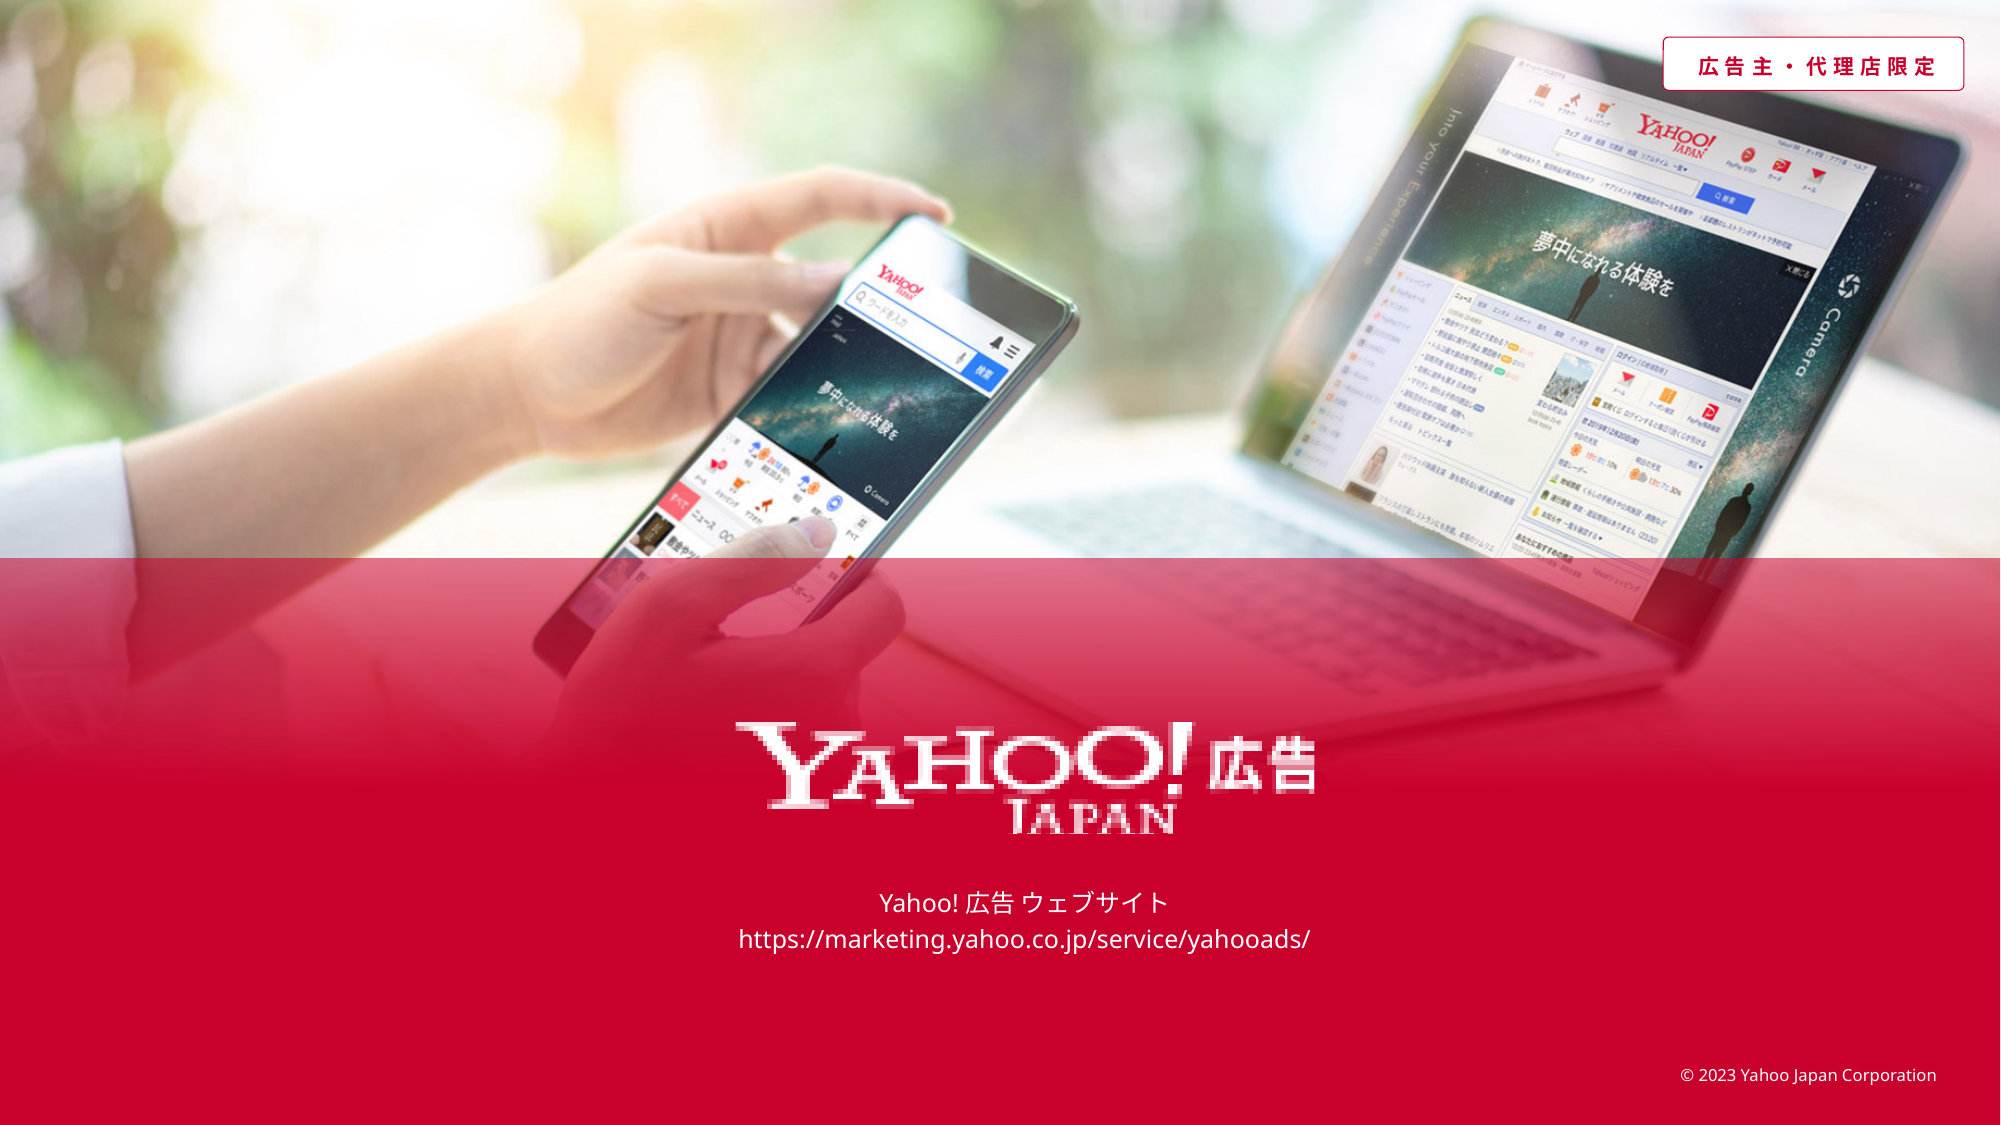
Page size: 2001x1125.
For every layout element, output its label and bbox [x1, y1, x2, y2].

picture [0, 0, 2000, 558]
